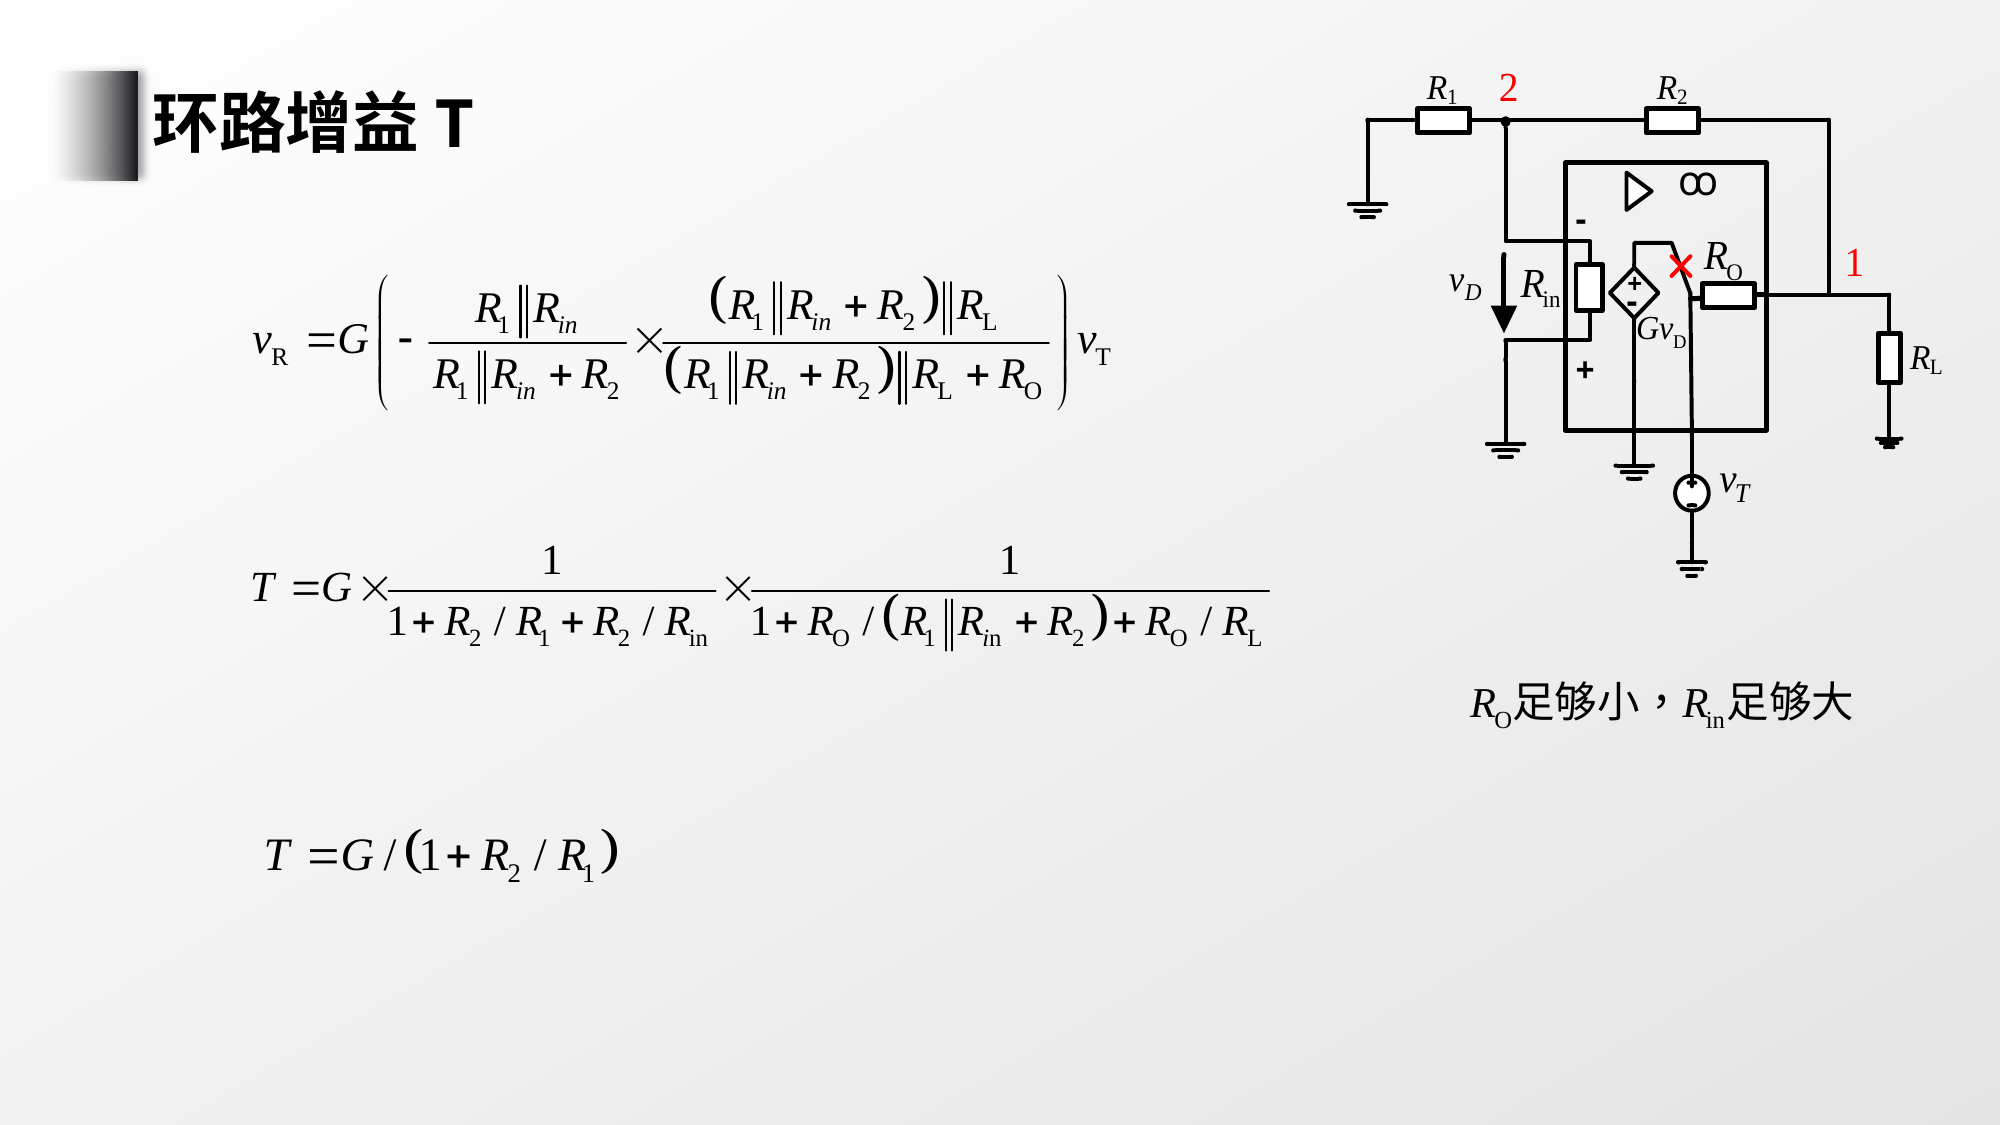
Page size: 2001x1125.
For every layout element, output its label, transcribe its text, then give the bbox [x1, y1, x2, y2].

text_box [246, 533, 1279, 663]
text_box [1462, 674, 1863, 739]
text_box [259, 819, 623, 898]
title 环路增益T [137, 77, 1340, 175]
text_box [246, 266, 1122, 420]
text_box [1340, 35, 1970, 583]
